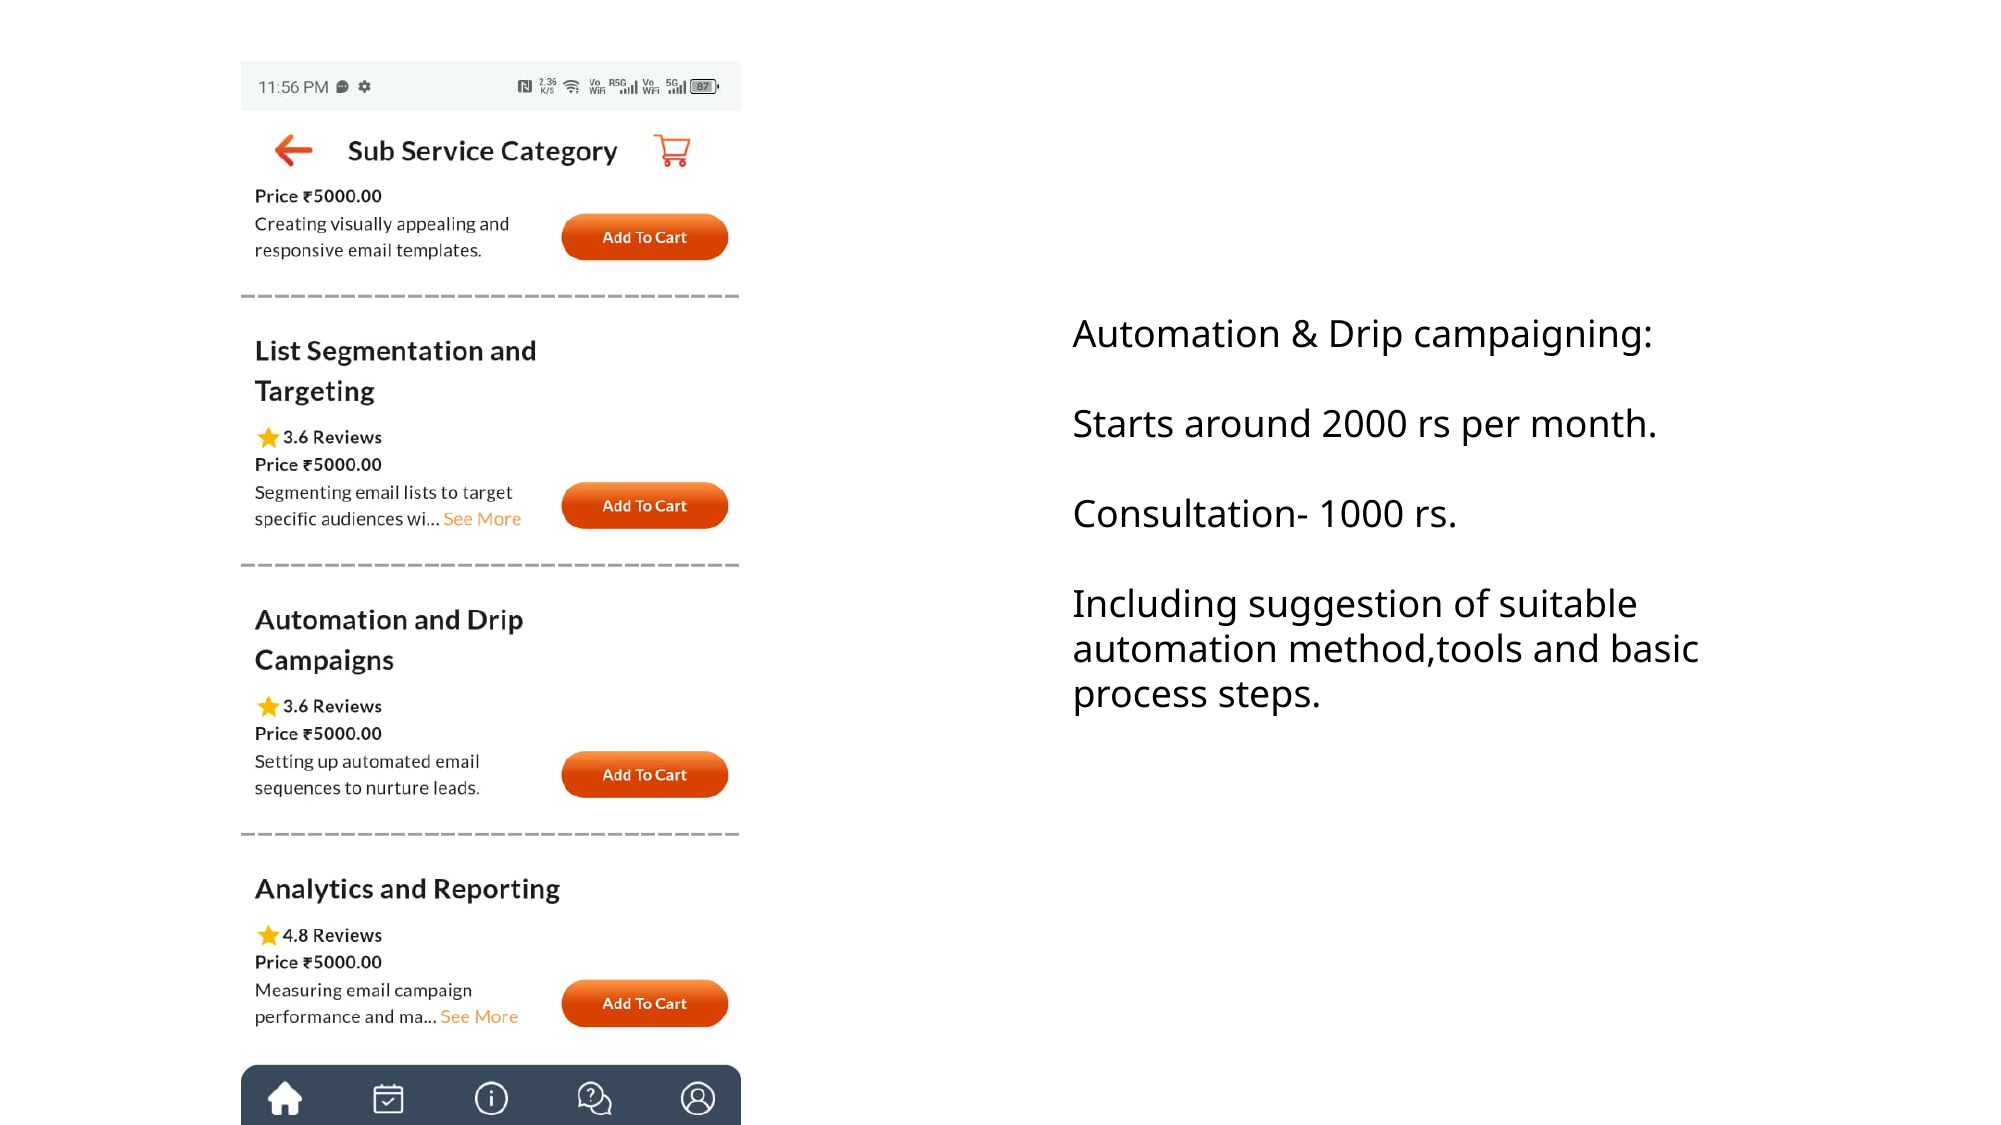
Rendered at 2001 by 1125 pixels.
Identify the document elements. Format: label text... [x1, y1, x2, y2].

text_box Automation & Drip campaigning: Starts around 2000 rs per month. Consultation- 1000 rs. Including suggestion of suitable automation method,tools and basic process steps. [1057, 303, 1850, 723]
picture [241, 61, 742, 1125]
